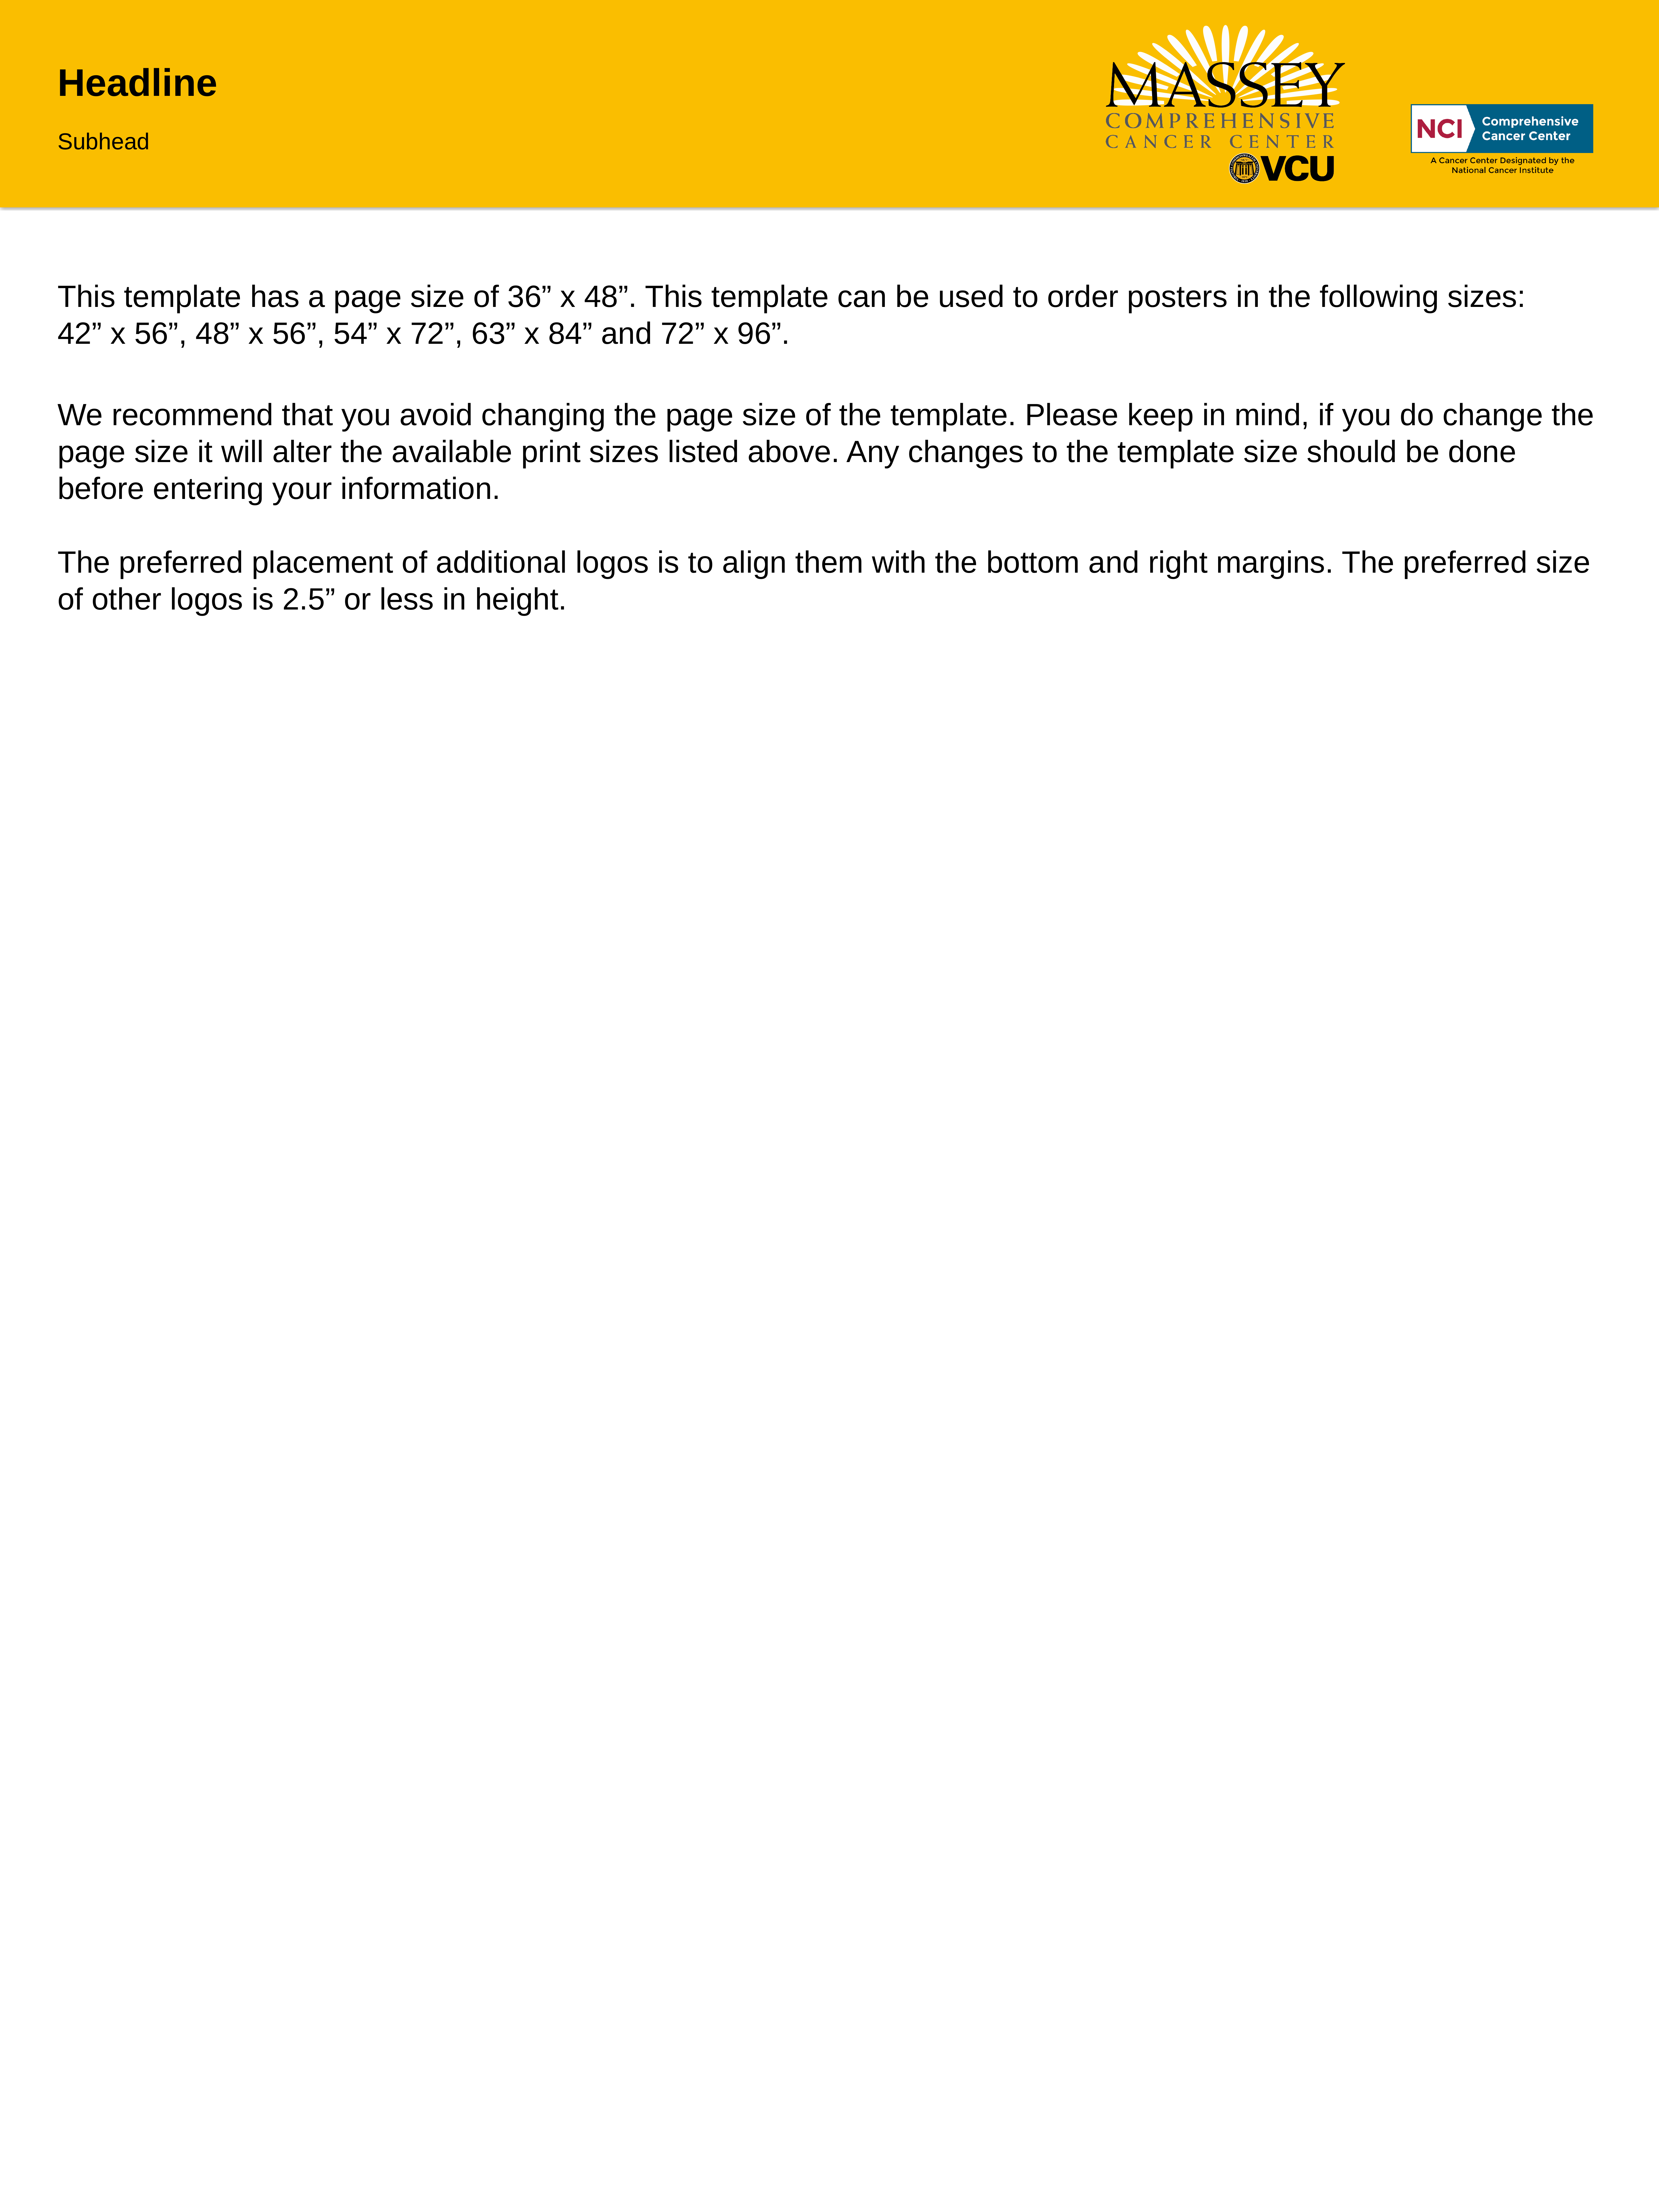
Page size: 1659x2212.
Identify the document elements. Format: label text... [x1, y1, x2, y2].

picture [1539, 134, 1544, 140]
picture [1546, 134, 1552, 140]
picture [1499, 134, 1505, 140]
picture [1500, 119, 1509, 125]
picture [1106, 25, 1345, 184]
picture [1507, 134, 1512, 140]
picture [1412, 105, 1475, 152]
picture [1492, 134, 1497, 140]
picture [1520, 119, 1523, 125]
picture [1512, 119, 1518, 127]
picture [1547, 119, 1553, 125]
list This template has a page size of 36” x 48”. This template can be used to order posters in the following sizes: 42” x 56”, 48” x 56”, 54” x 72”, 63” x 84” and 72” x 96”. We recommend that you avoid changing the page size of the template. Please keep in mind, if you do change the page size it will alter the available print sizes listed above. Any changes to the template size should be done before entering your information. The preferred placement of additional logos is to align them with the bottom and right margins. The preferred size of other logos is 2.5” or less in height. [57, 276, 1602, 2143]
picture [1521, 134, 1525, 140]
picture [1514, 134, 1520, 140]
picture [1411, 153, 1593, 177]
picture [1567, 134, 1570, 140]
picture [1553, 132, 1558, 140]
picture [1483, 117, 1490, 125]
title Headline [57, 57, 1026, 110]
picture [1483, 131, 1490, 140]
picture [1562, 119, 1563, 125]
picture [1559, 134, 1565, 140]
picture [1532, 117, 1538, 125]
picture [1492, 119, 1498, 125]
picture [1539, 119, 1546, 125]
picture [1524, 119, 1530, 125]
picture [1572, 119, 1578, 125]
picture [1555, 119, 1560, 125]
picture [1529, 131, 1537, 140]
picture [1565, 119, 1571, 125]
text_box Subhead [57, 126, 1049, 181]
